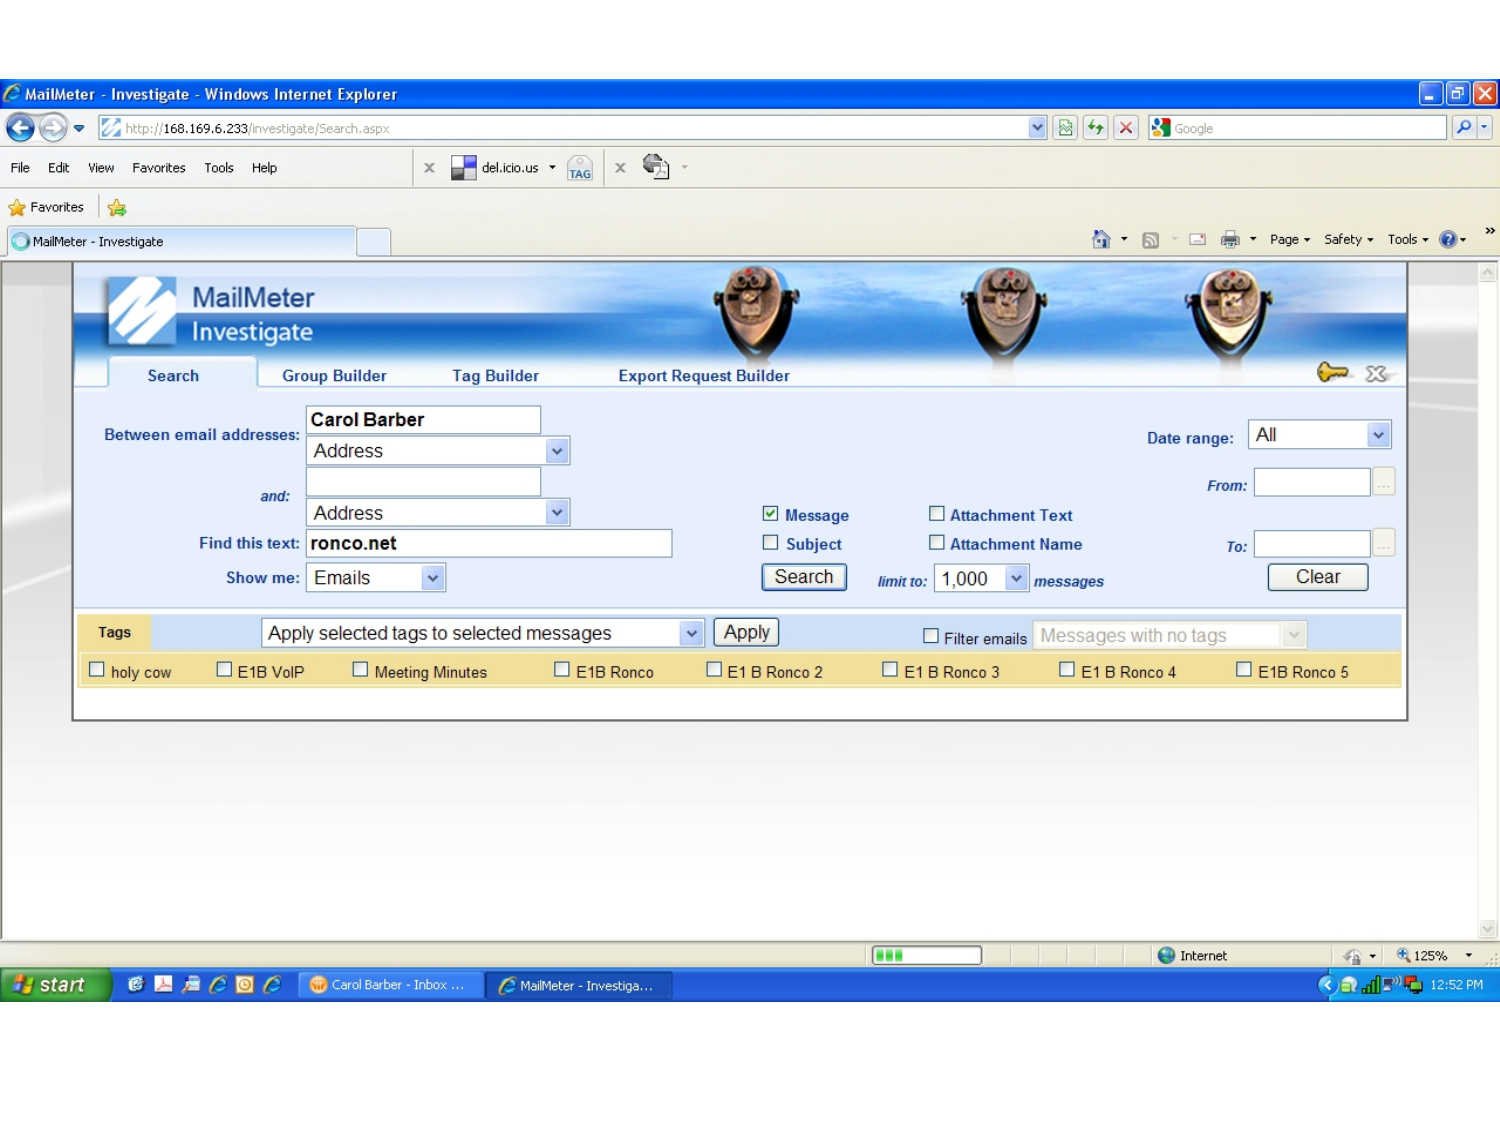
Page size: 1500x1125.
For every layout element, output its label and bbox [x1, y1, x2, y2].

picture [0, 79, 1500, 1002]
